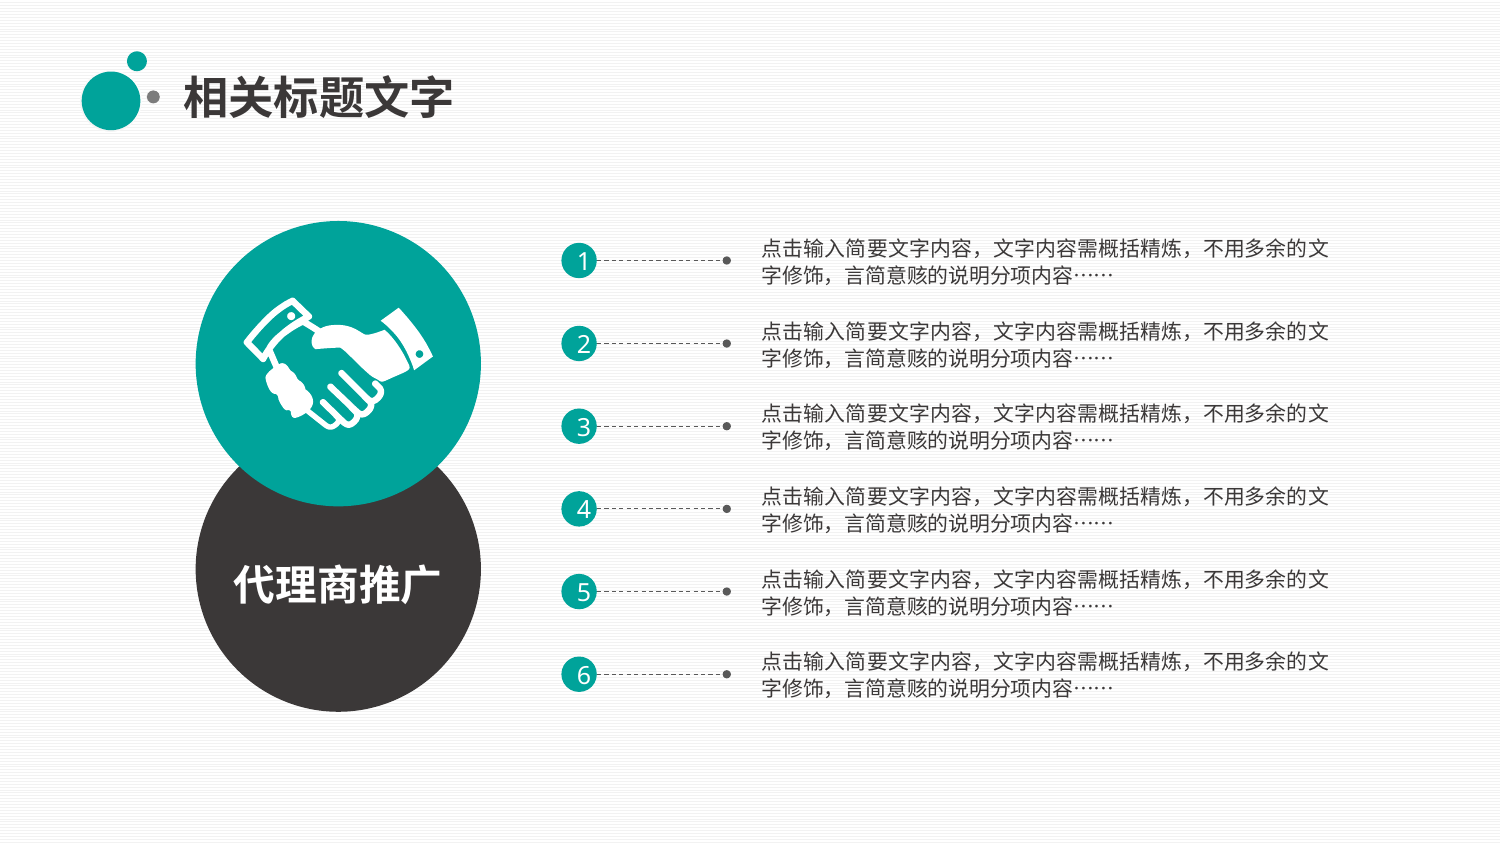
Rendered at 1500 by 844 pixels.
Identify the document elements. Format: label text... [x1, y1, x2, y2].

text_box 1 [560, 241, 598, 280]
text_box 相关标题文字 [172, 63, 728, 129]
text_box 2 [560, 324, 598, 363]
text_box 5 [560, 572, 598, 611]
text_box [194, 219, 482, 508]
text_box 点击输入简要文字内容，文字内容需概括精炼，不用多余的文字修饰，言简意赅的说明分项内容…… [761, 233, 1329, 288]
text_box 6 [560, 655, 598, 693]
text_box [194, 467, 482, 713]
text_box [380, 307, 433, 371]
text_box 点击输入简要文字内容，文字内容需概括精炼，不用多余的文字修饰，言简意赅的说明分项内容…… [761, 398, 1329, 454]
text_box [243, 297, 410, 430]
text_box 3 [560, 407, 598, 445]
text_box 点击输入简要文字内容，文字内容需概括精炼，不用多余的文字修饰，言简意赅的说明分项内容…… [761, 316, 1329, 371]
text_box 点击输入简要文字内容，文字内容需概括精炼，不用多余的文字修饰，言简意赅的说明分项内容…… [761, 564, 1329, 619]
text_box 代理商推广 [223, 558, 454, 609]
text_box 点击输入简要文字内容，文字内容需概括精炼，不用多余的文字修饰，言简意赅的说明分项内容…… [761, 646, 1329, 702]
text_box 点击输入简要文字内容，文字内容需概括精炼，不用多余的文字修饰，言简意赅的说明分项内容…… [761, 481, 1329, 536]
text_box 4 [560, 490, 598, 528]
